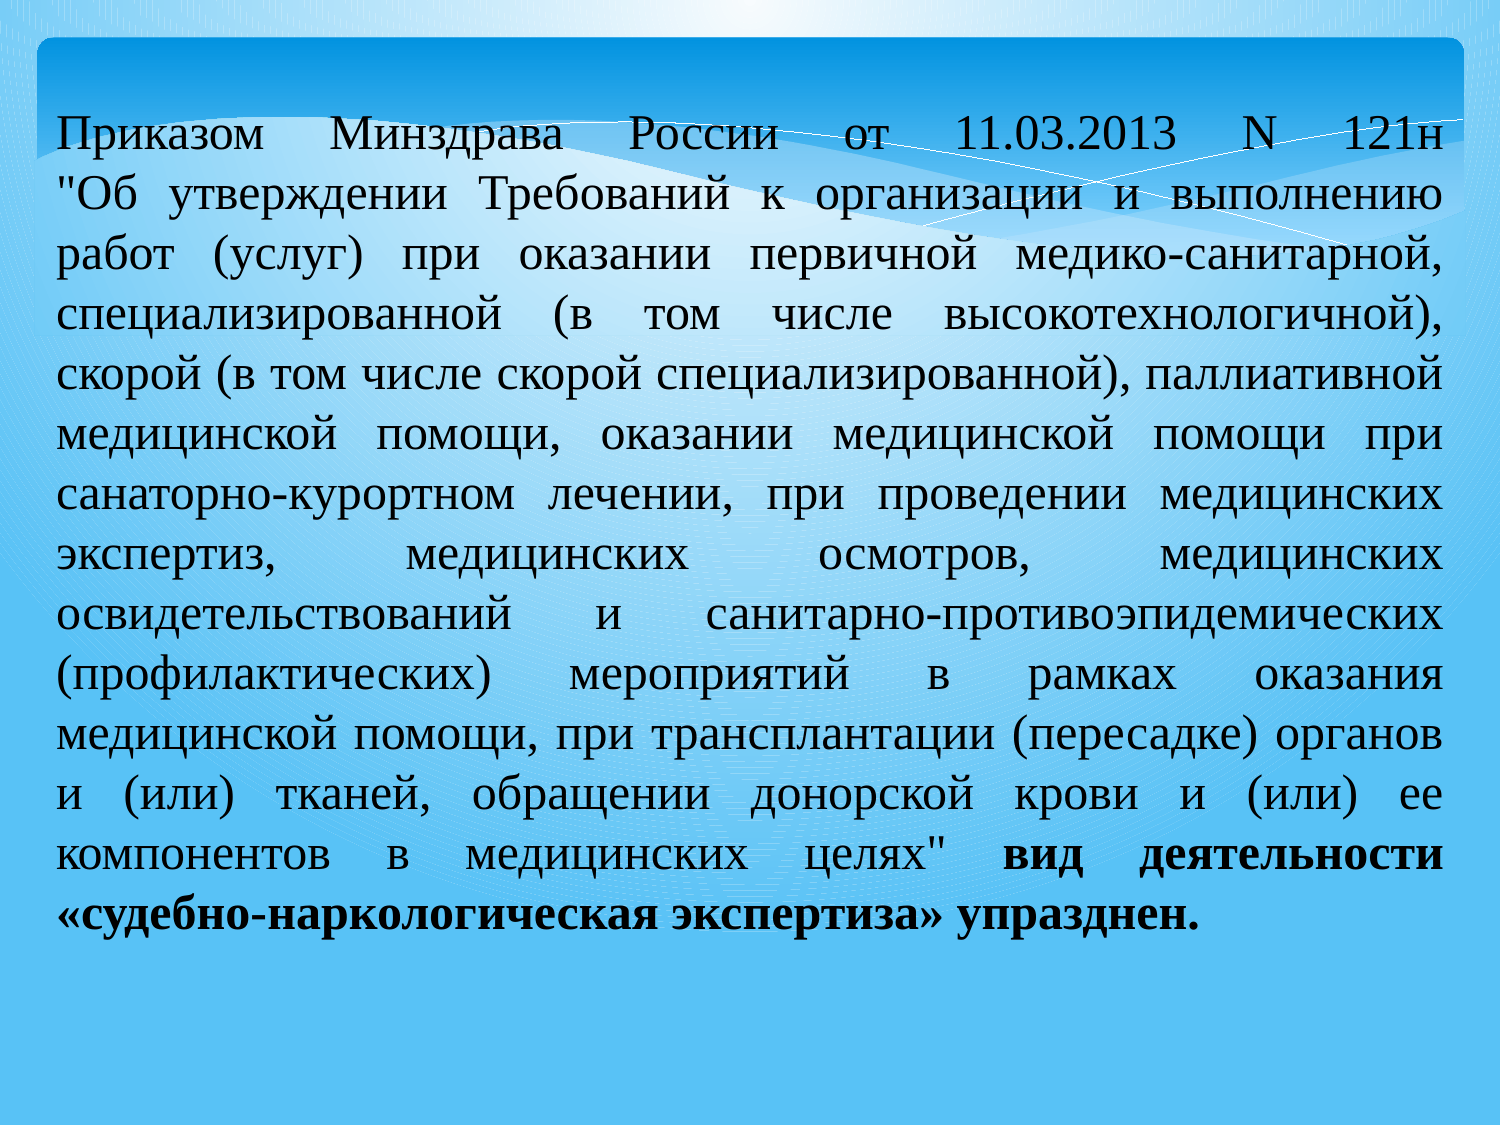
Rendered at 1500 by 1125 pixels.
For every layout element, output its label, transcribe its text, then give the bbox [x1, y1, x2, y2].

text_box Приказом Минздрава России от 11.03.2013 N 121н "Об утверждении Требований к организации и выполнению работ (услуг) при оказании первичной медико-санитарной, специализированной (в том числе высокотехнологичной), скорой (в том числе скорой специализированной), паллиативной медицинской помощи, оказании медицинской помощи при санаторно-курортном лечении, при проведении медицинских экспертиз, медицинских осмотров, медицинских освидетельствований и санитарно-противоэпидемических (профилактических) мероприятий в рамках оказания медицинской помощи, при трансплантации (пересадке) органов и (или) тканей, обращении донорской крови и (или) ее компонентов в медицинских целях" вид деятельности «судебно-наркологическая экспертиза» упразднен. [41, 32, 1459, 1068]
